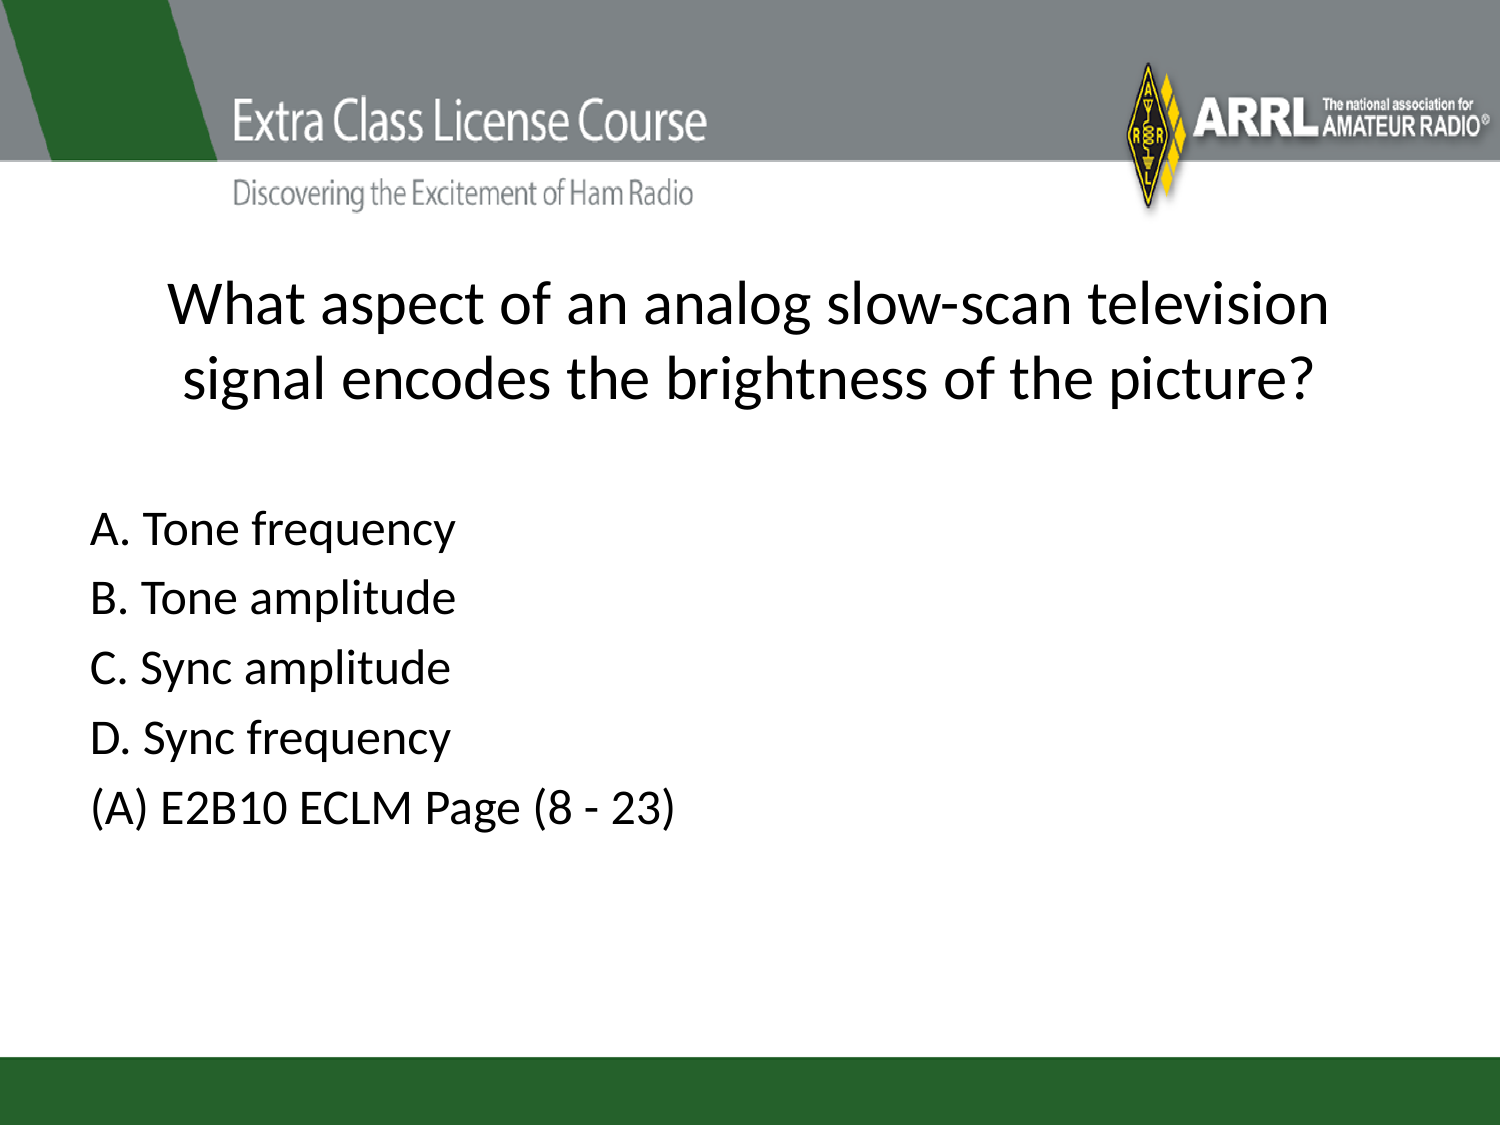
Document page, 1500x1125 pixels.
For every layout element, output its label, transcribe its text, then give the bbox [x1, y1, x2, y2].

list A. Tone frequency B. Tone amplitude C. Sync amplitude D. Sync frequency (A) E2B10 ECLM Page (8 - 23) [75, 487, 1425, 1005]
picture [0, 0, 1500, 1125]
title What aspect of an analog slow-scan television signal encodes the brightness of the picture? [75, 254, 1425, 435]
